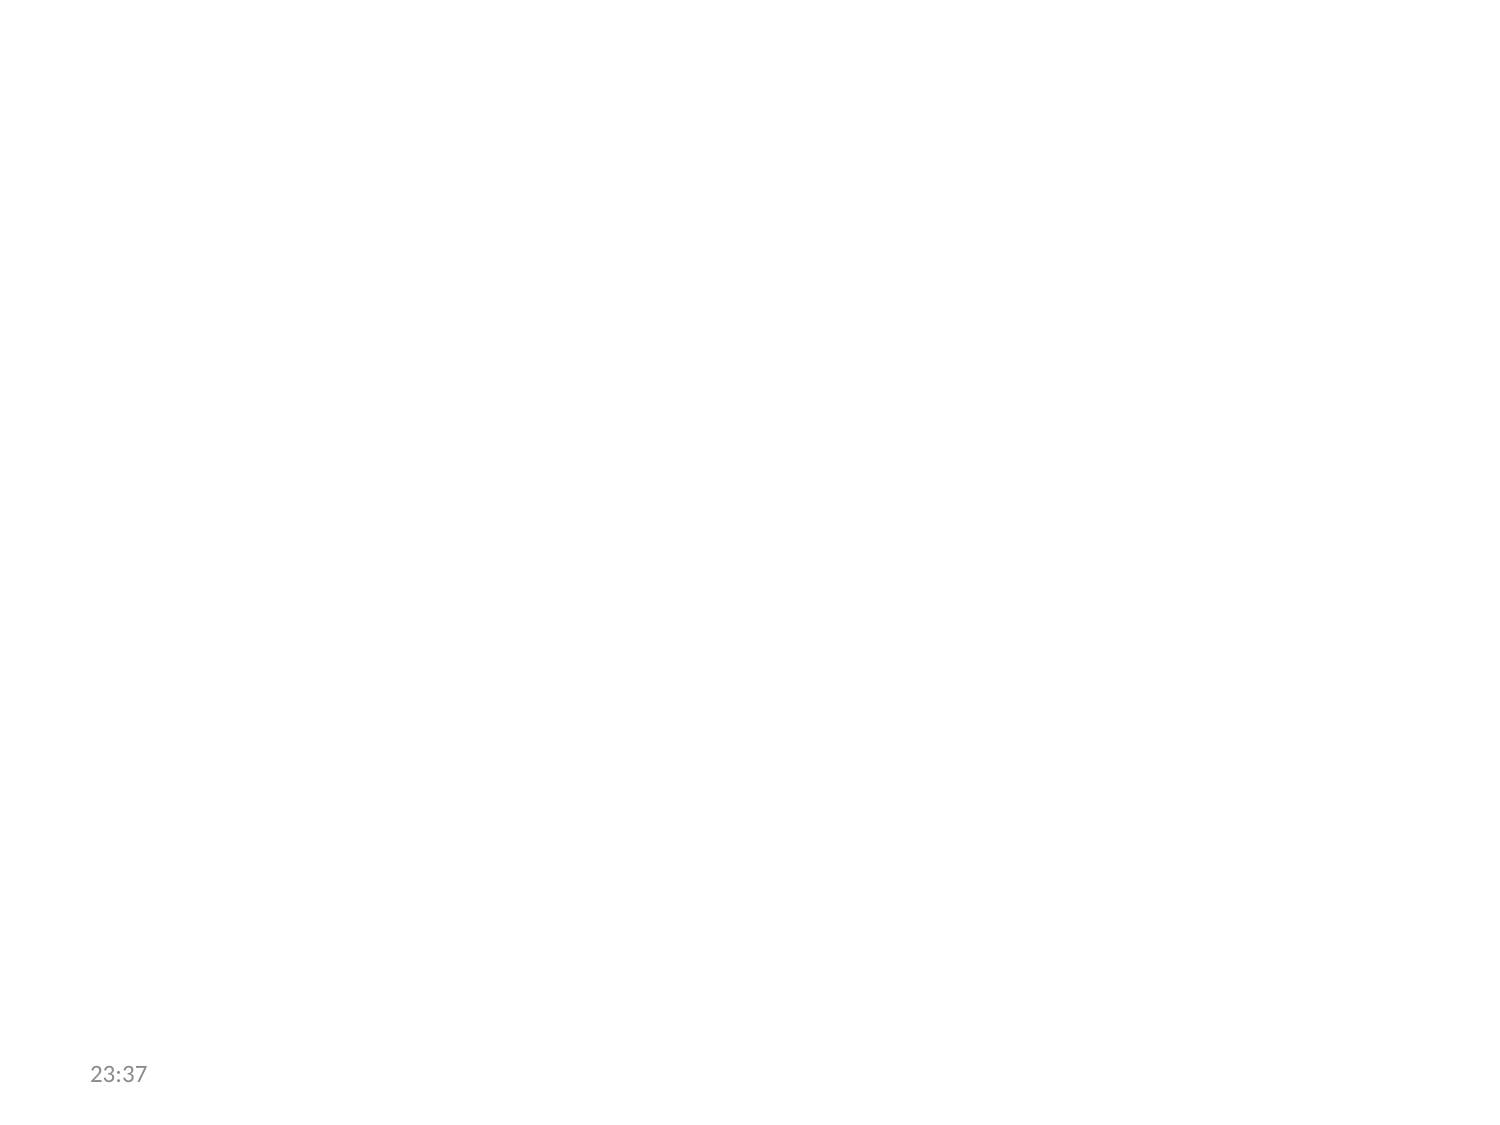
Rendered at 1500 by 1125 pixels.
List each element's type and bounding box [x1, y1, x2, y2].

slide_number [75, 1042, 425, 1103]
